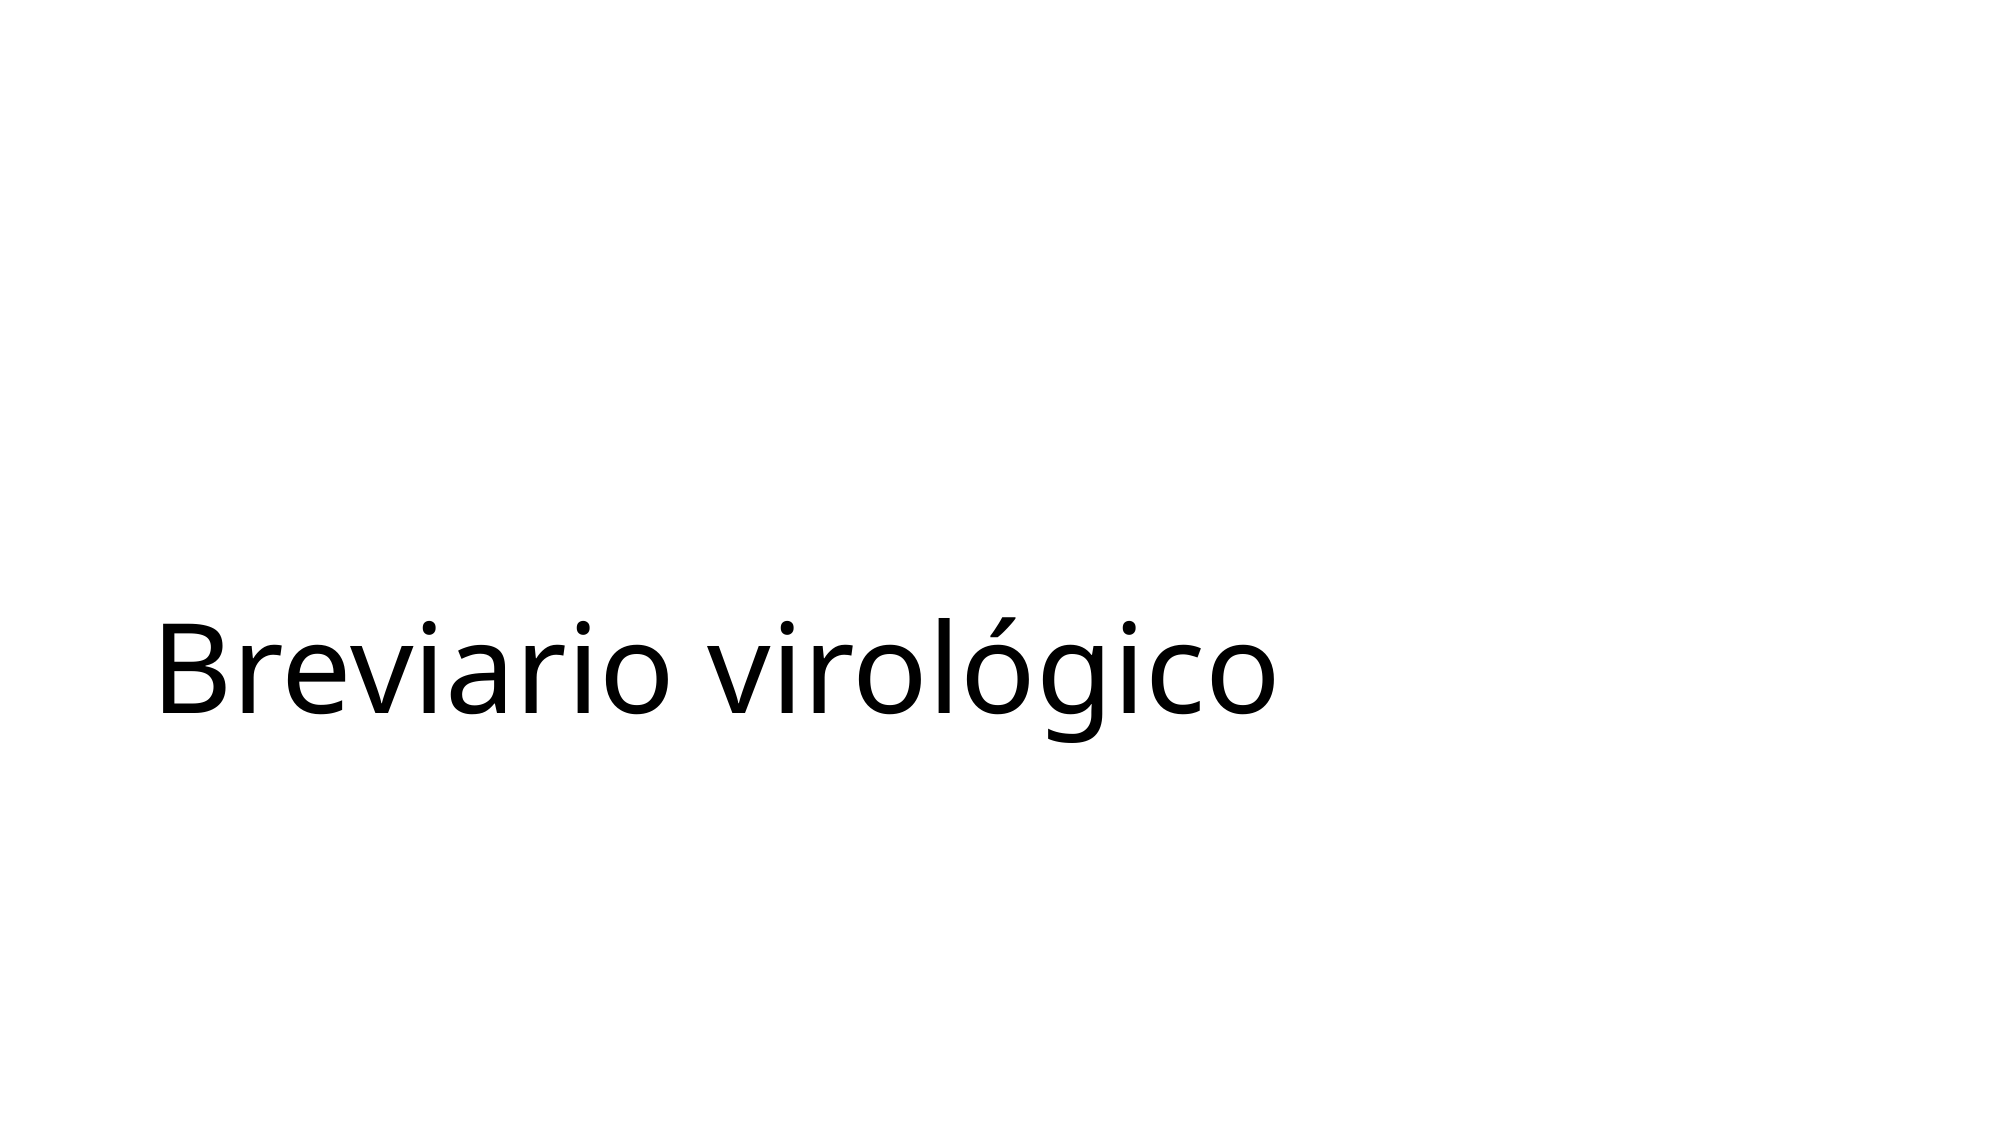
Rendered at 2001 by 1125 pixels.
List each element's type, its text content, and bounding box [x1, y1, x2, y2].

title Breviario virológico [136, 280, 1862, 749]
